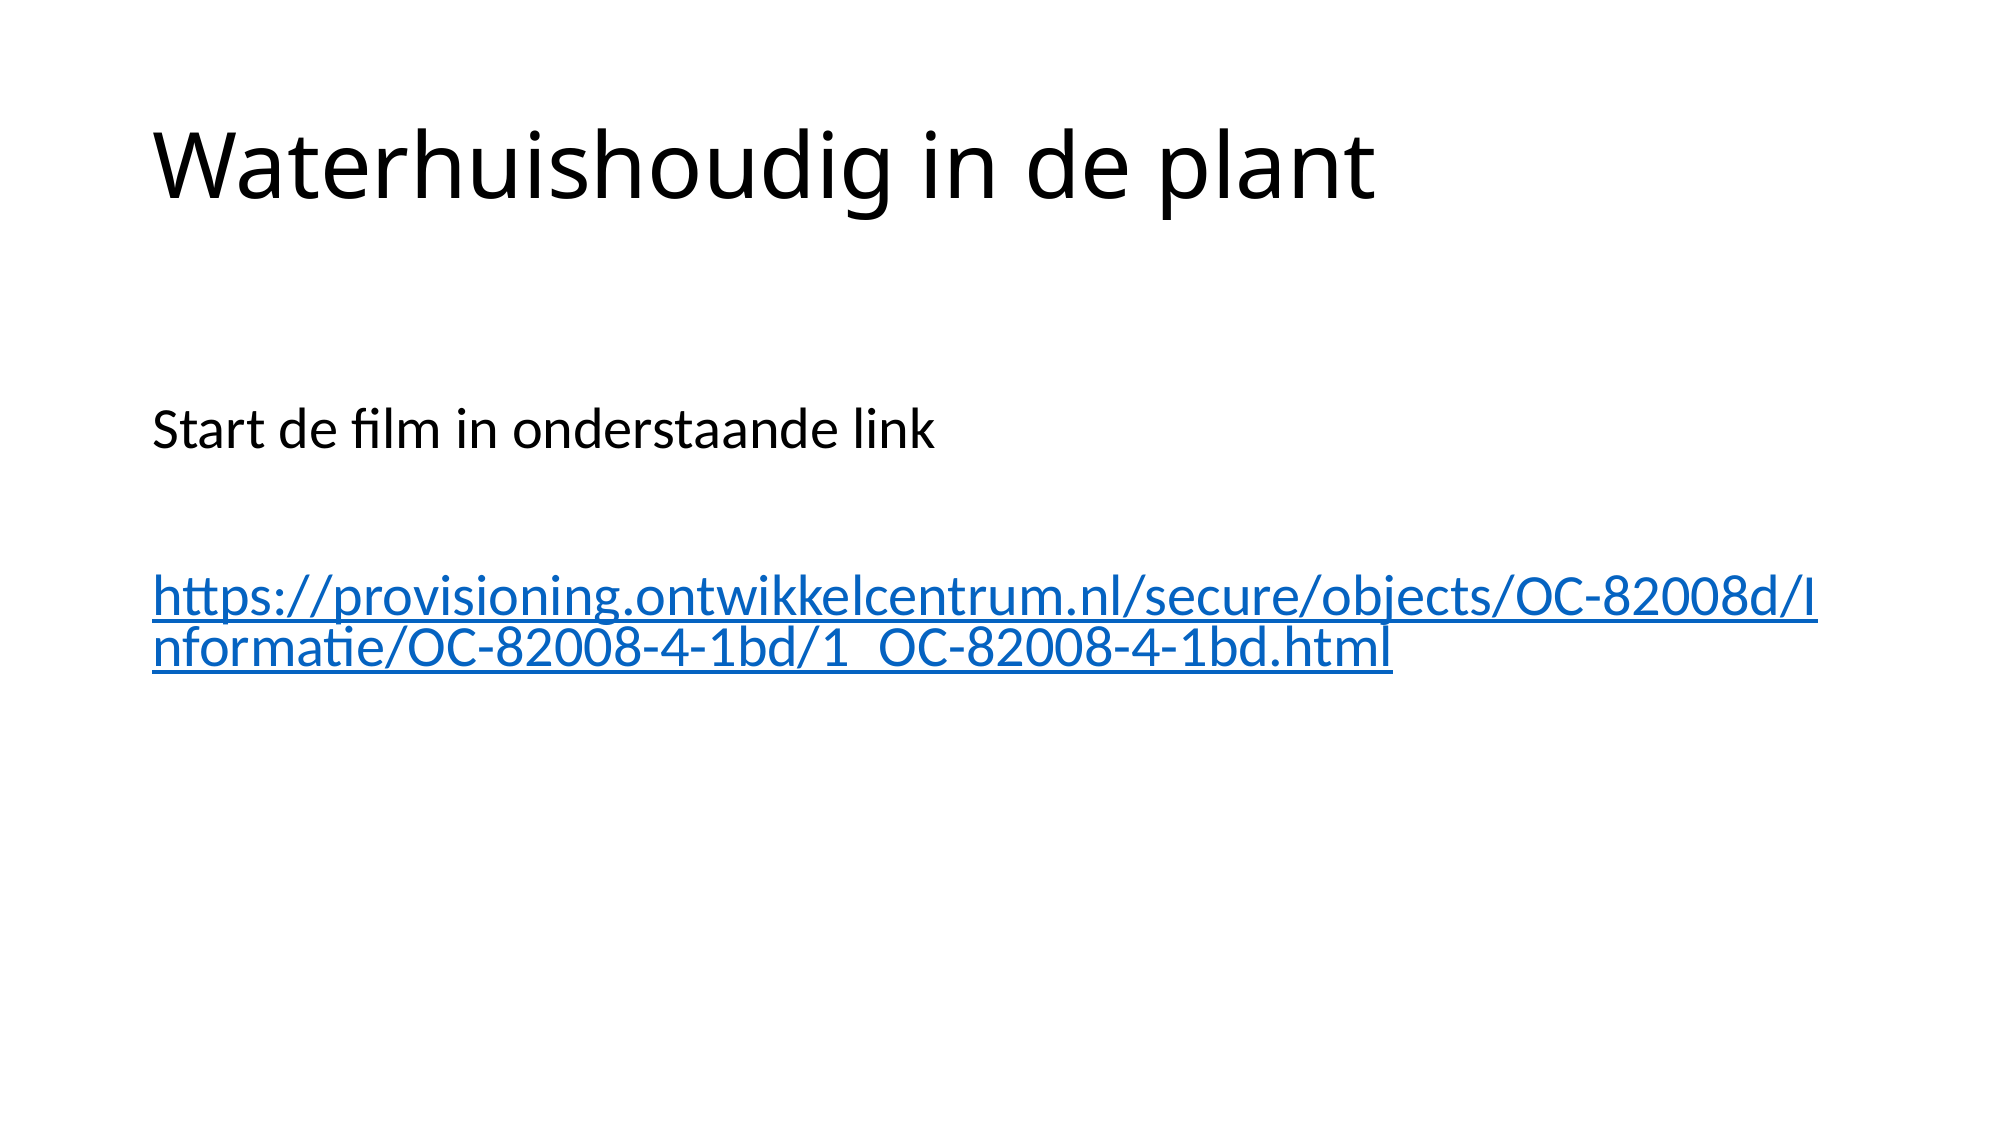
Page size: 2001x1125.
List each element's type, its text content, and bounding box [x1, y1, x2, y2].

list Start de film in onderstaande link https://provisioning.ontwikkelcentrum.nl/secure/objects/OC-82008d/Informatie/OC-82008-4-1bd/1_OC-82008-4-1bd.html [137, 299, 1863, 1014]
title Waterhuishoudig in de plant [137, 59, 1863, 278]
